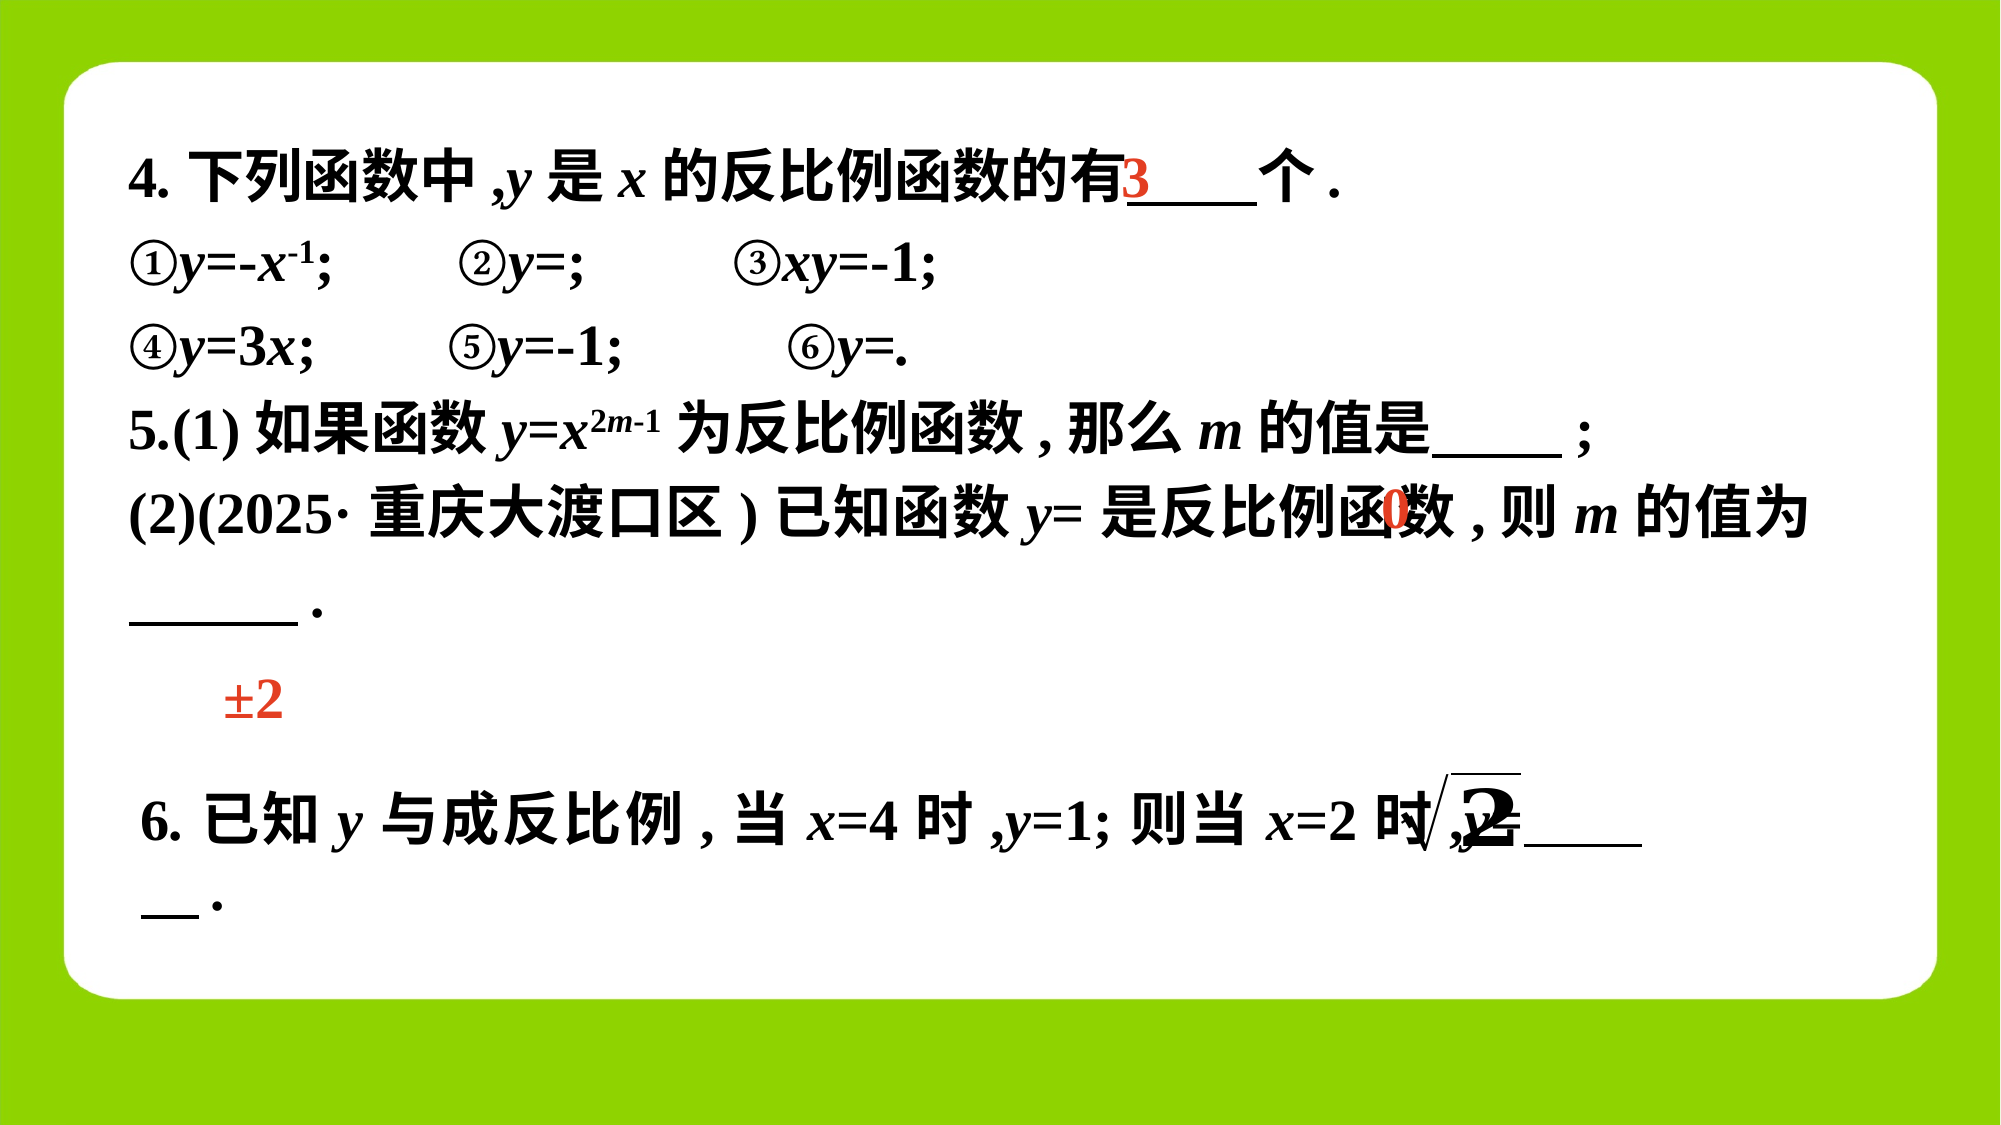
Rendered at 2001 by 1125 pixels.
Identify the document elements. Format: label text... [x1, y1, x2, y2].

text_box 0 [1366, 448, 1442, 548]
picture [0, 0, 2001, 1125]
text_box 3 [1106, 117, 1178, 217]
text_box ±2 [208, 639, 359, 738]
